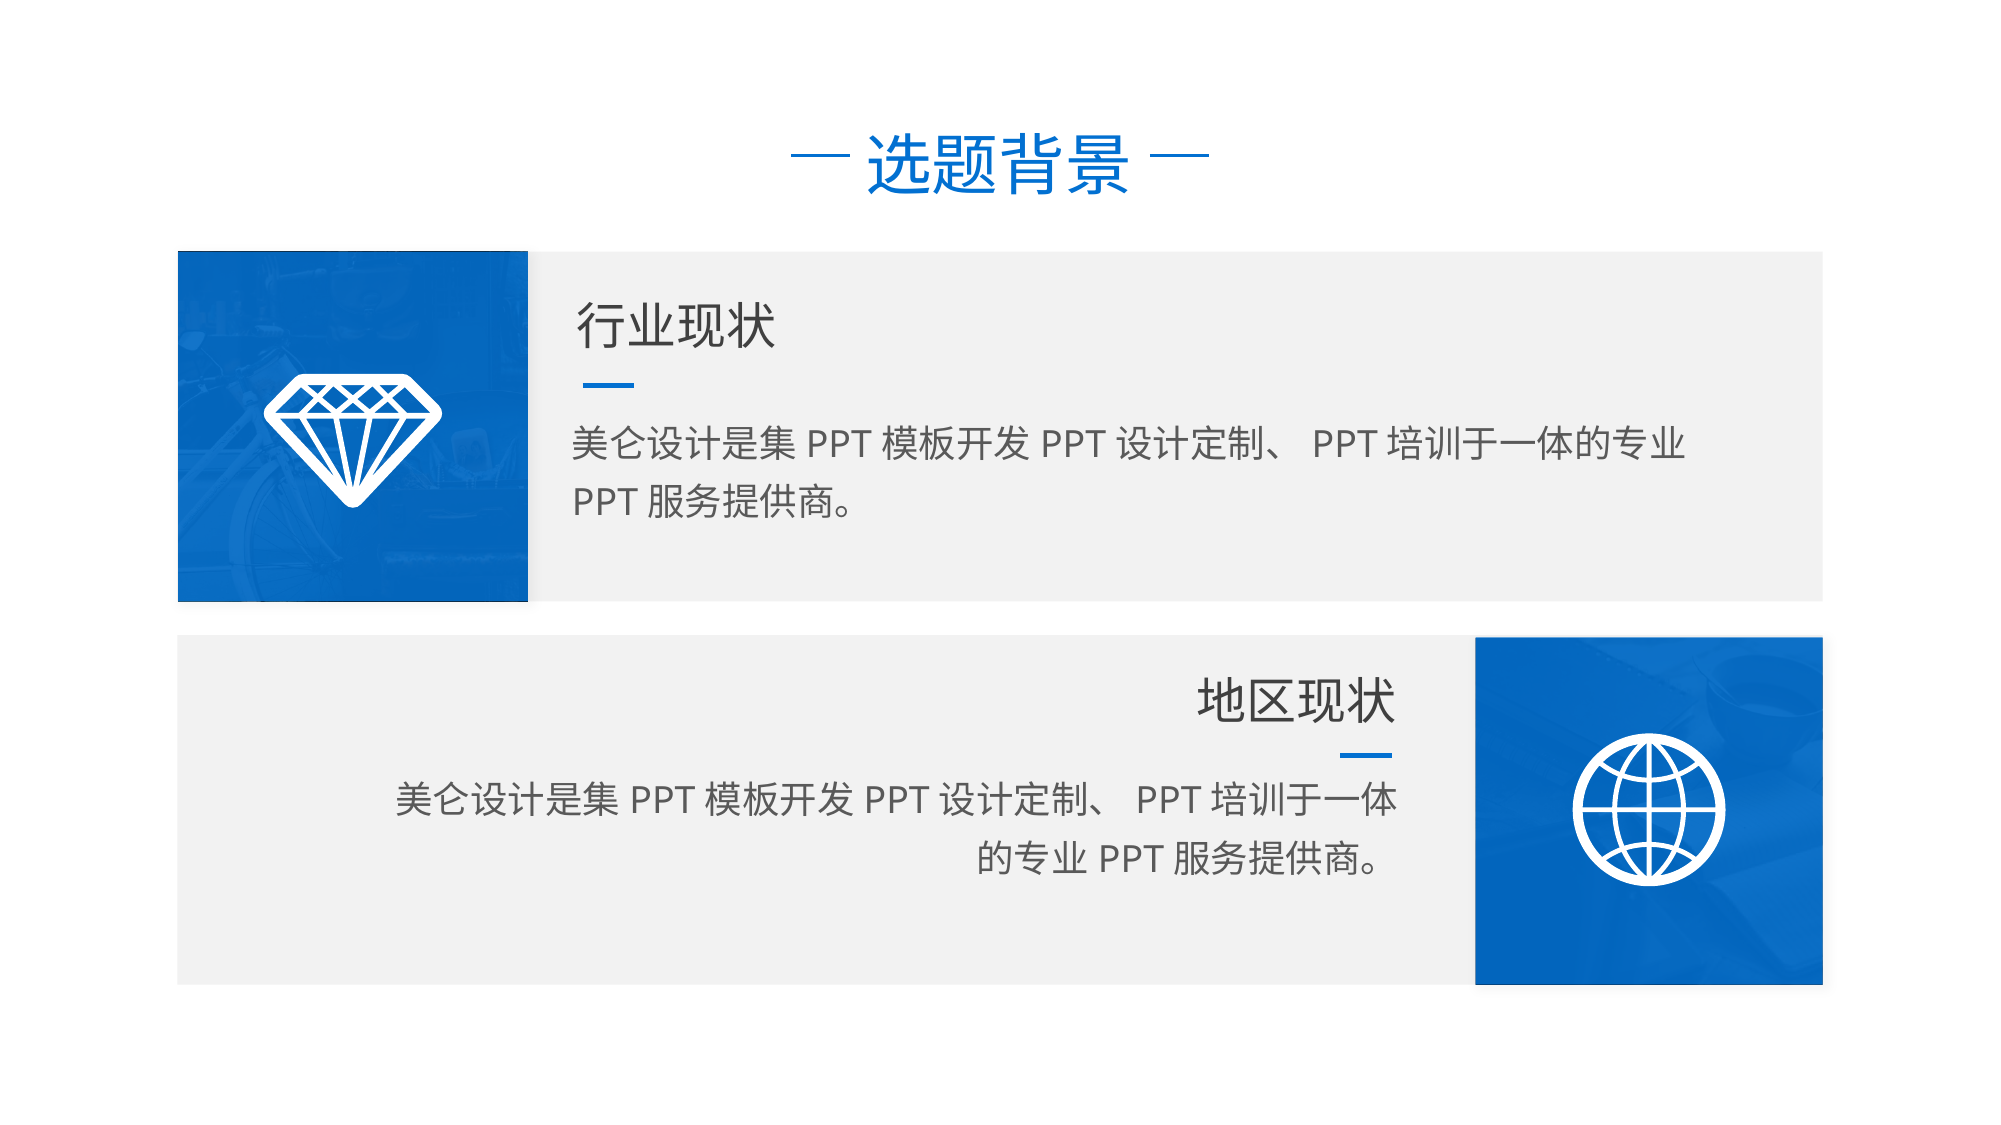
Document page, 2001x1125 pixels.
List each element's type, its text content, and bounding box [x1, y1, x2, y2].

text_box 美仑设计是集PPT模板开发PPT设计定制、PPT培训于一体的专业PPT服务提供商。 [344, 755, 1413, 888]
text_box 行业现状 [561, 287, 792, 363]
text_box [528, 251, 1823, 602]
text_box [177, 635, 1823, 985]
picture [1475, 638, 1823, 986]
text_box 美仑设计是集PPT模板开发PPT设计定制、PPT培训于一体的专业PPT服务提供商。 [557, 398, 1748, 531]
text_box 地区现状 [1181, 662, 1412, 737]
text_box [791, 100, 1209, 204]
picture [178, 251, 528, 602]
